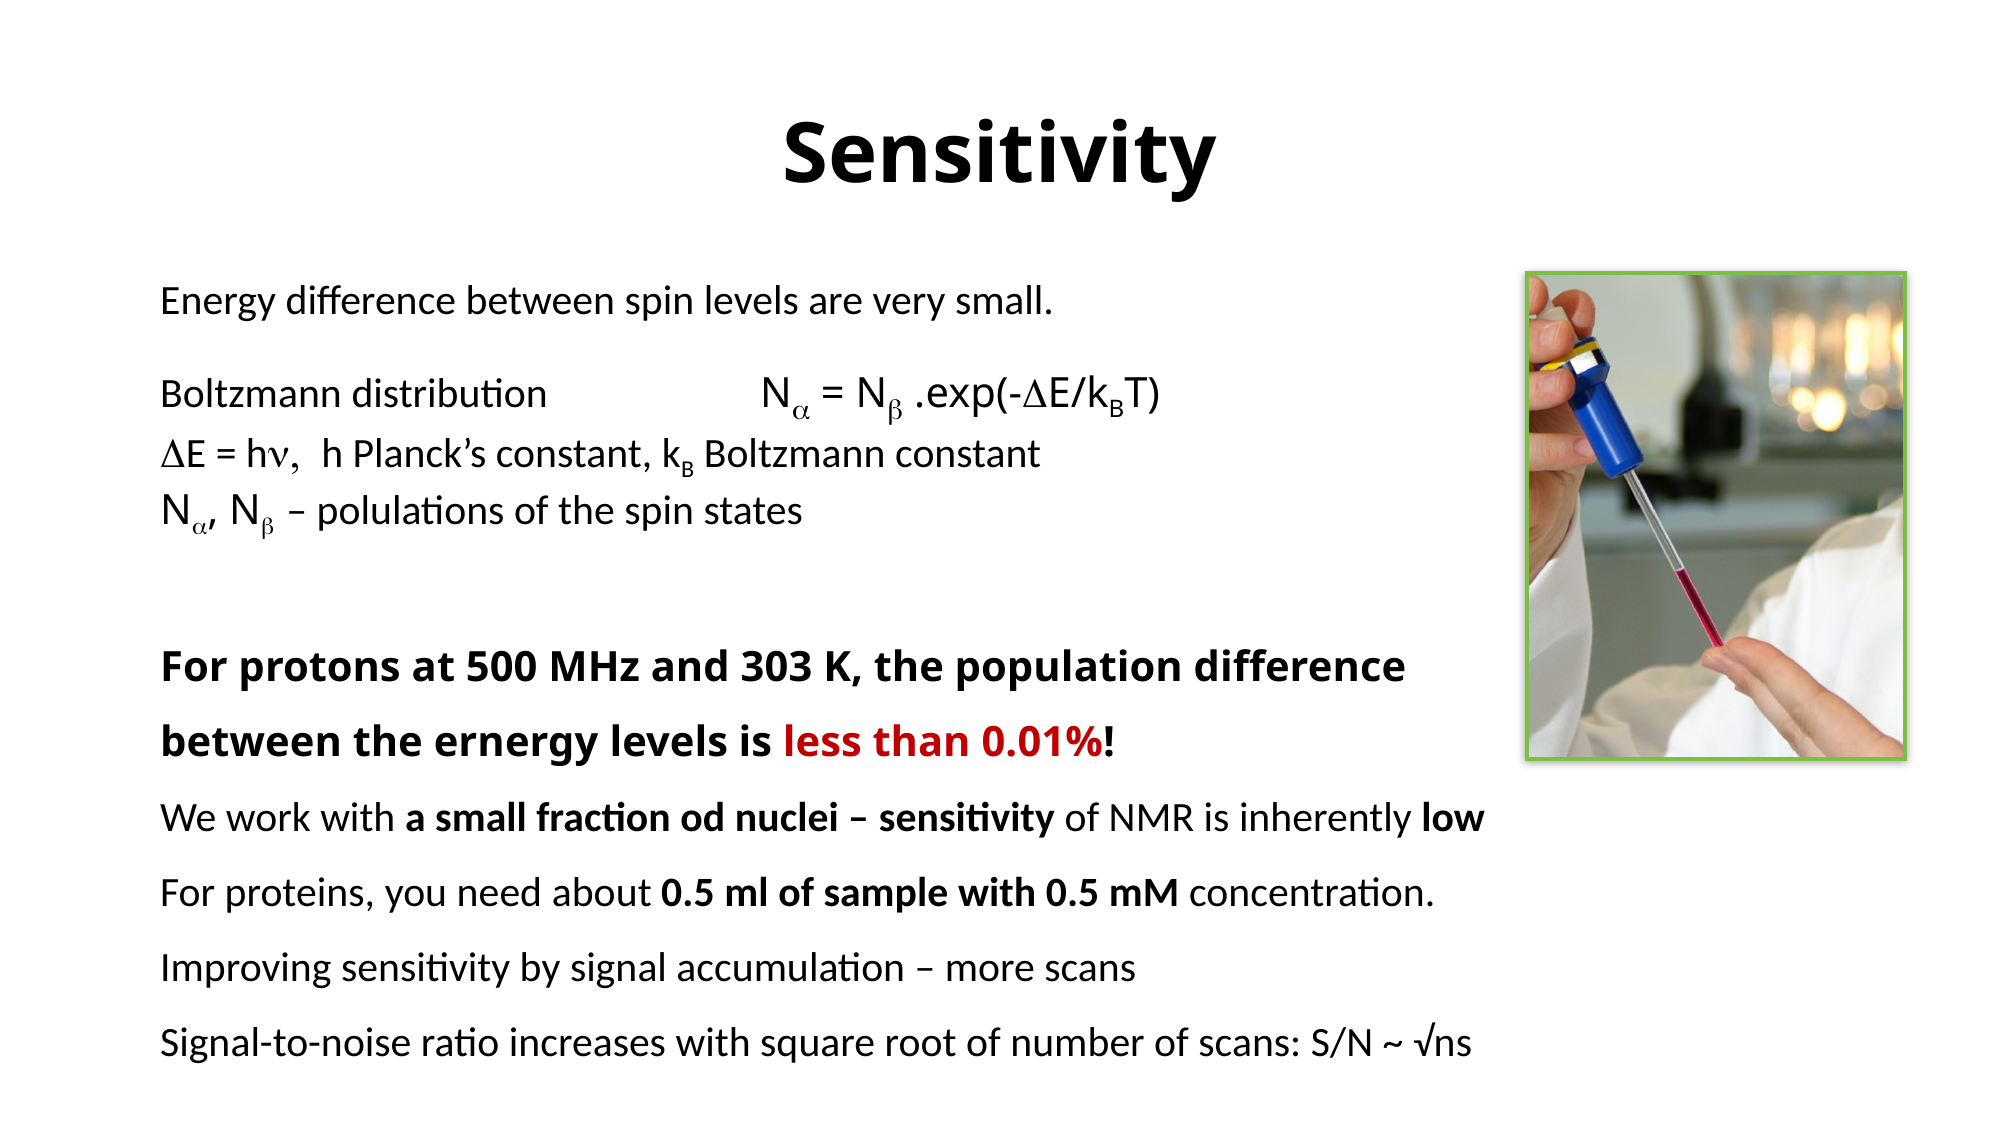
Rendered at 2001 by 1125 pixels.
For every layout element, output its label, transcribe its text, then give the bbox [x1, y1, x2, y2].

text_box Energy difference between spin levels are very small. Boltzmann distribution Na = Nb .exp(-DE/kBT) E = h, h Planck’s constant, kB Boltzmann constant Na, Nb – polulations of the spin states For protons at 500 MHz and 303 K, the population difference between the ernergy levels is less than 0.01%! We work with a small fraction od nuclei – sensitivity of NMR is inherently low For proteins, you need about 0.5 ml of sample with 0.5 mM concentration. Improving sensitivity by signal accumulation – more scans Signal-to-noise ratio increases with square root of number of scans: S/N ~ √ns [145, 240, 1523, 1072]
title Sensitivity [249, 0, 1750, 208]
picture [1528, 274, 1903, 757]
